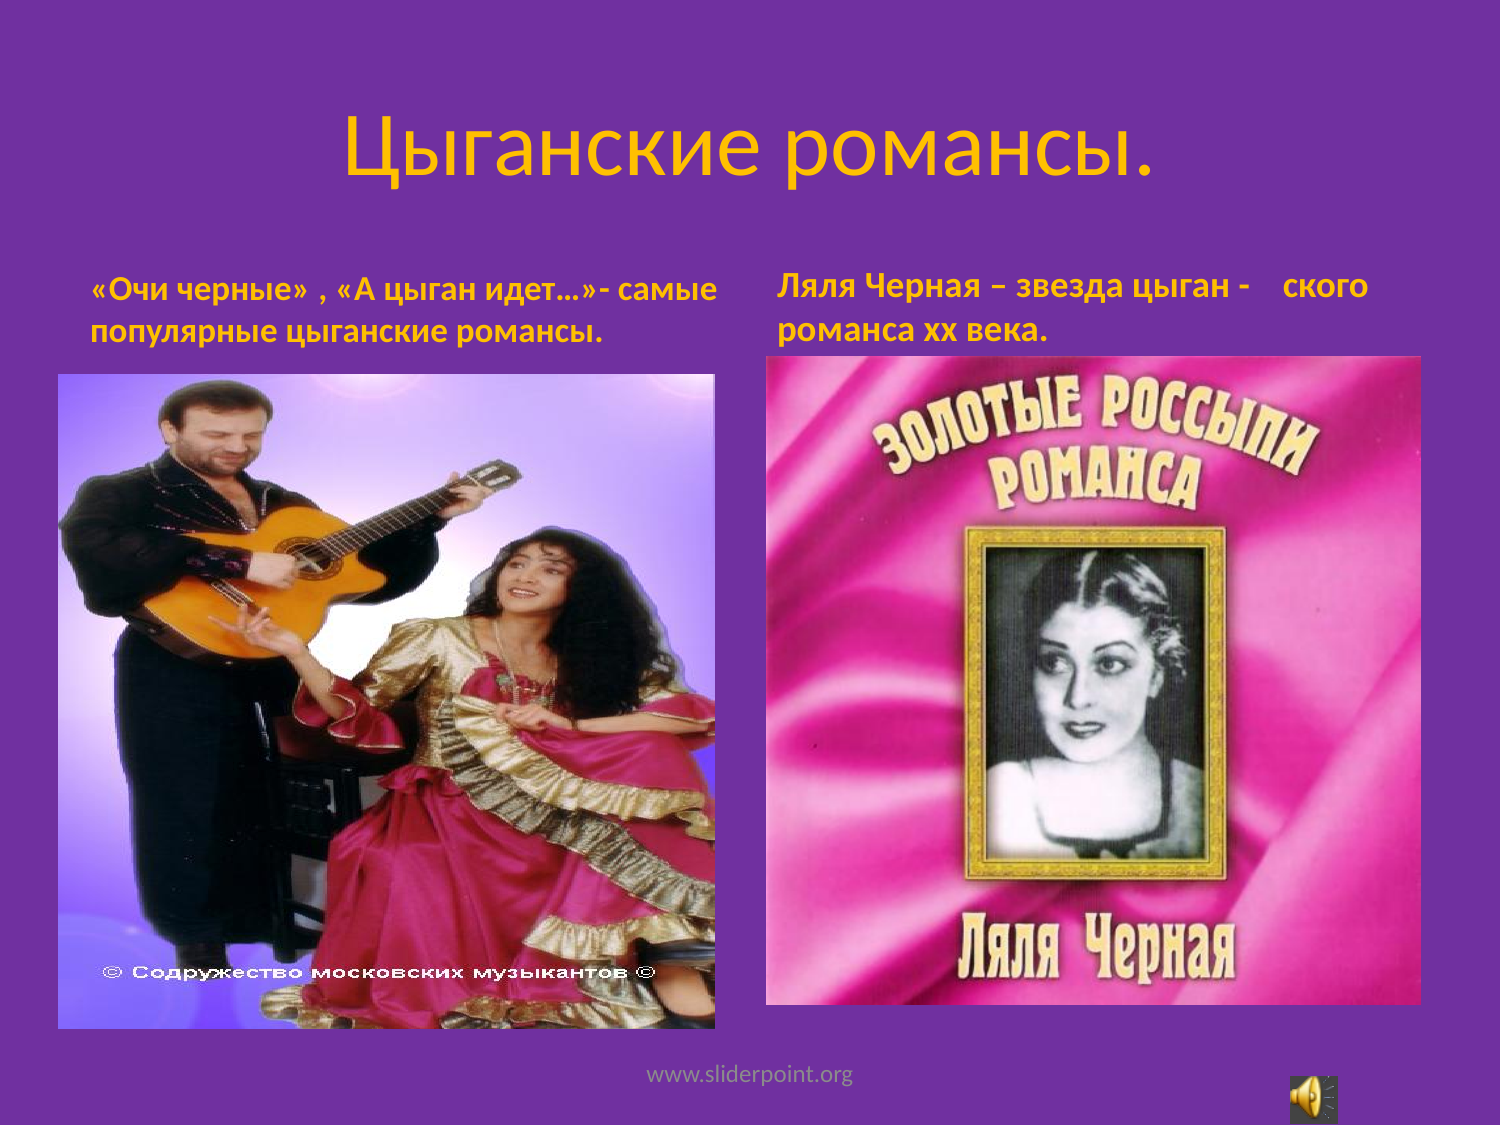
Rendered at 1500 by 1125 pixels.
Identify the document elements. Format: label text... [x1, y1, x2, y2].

list Ляля Черная – звезда цыган - ского романса хх века. [761, 251, 1425, 357]
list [58, 374, 716, 1029]
footer www.sliderpoint.org [512, 1042, 988, 1103]
list «Очи черные» , «А цыган идет…»- самые популярные цыганские романсы. [75, 251, 738, 357]
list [765, 356, 1422, 1006]
title Цыганские романсы. [75, 45, 1425, 233]
picture [1288, 1074, 1340, 1125]
